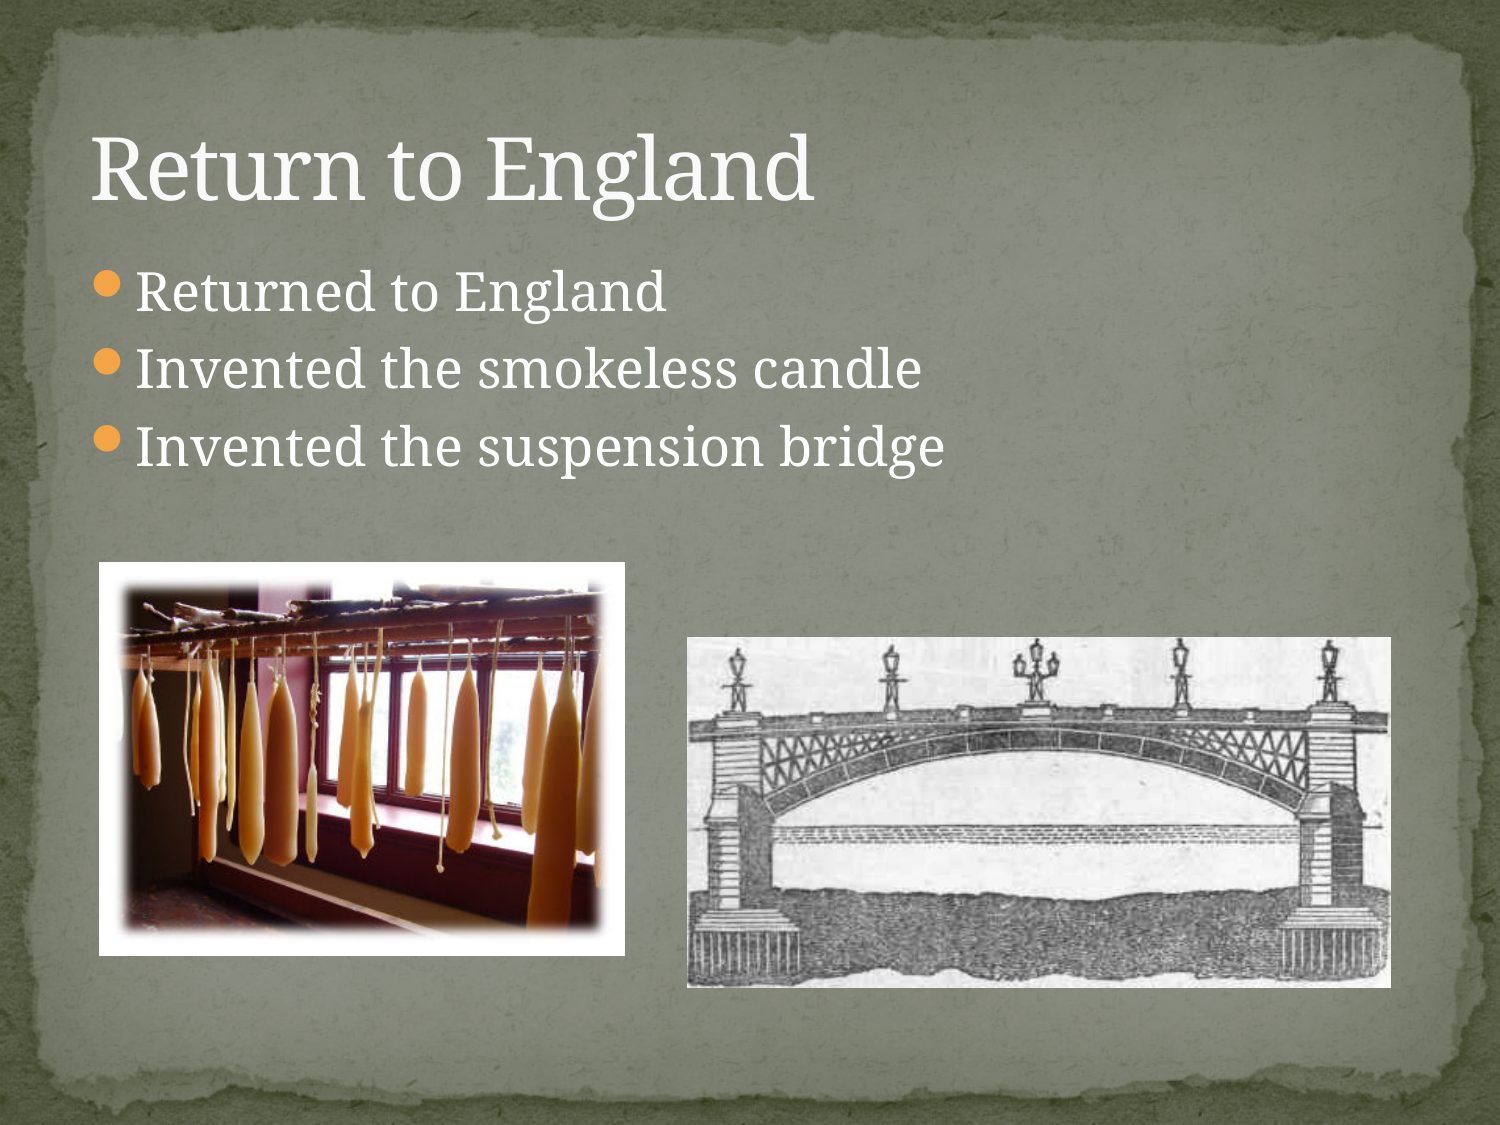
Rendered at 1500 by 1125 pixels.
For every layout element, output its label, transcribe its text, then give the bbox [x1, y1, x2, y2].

title Return to England [74, 24, 1425, 225]
picture [687, 637, 1391, 988]
list Returned to England Invented the smokeless candle Invented the suspension bridge [75, 249, 1425, 1000]
picture [99, 562, 625, 956]
